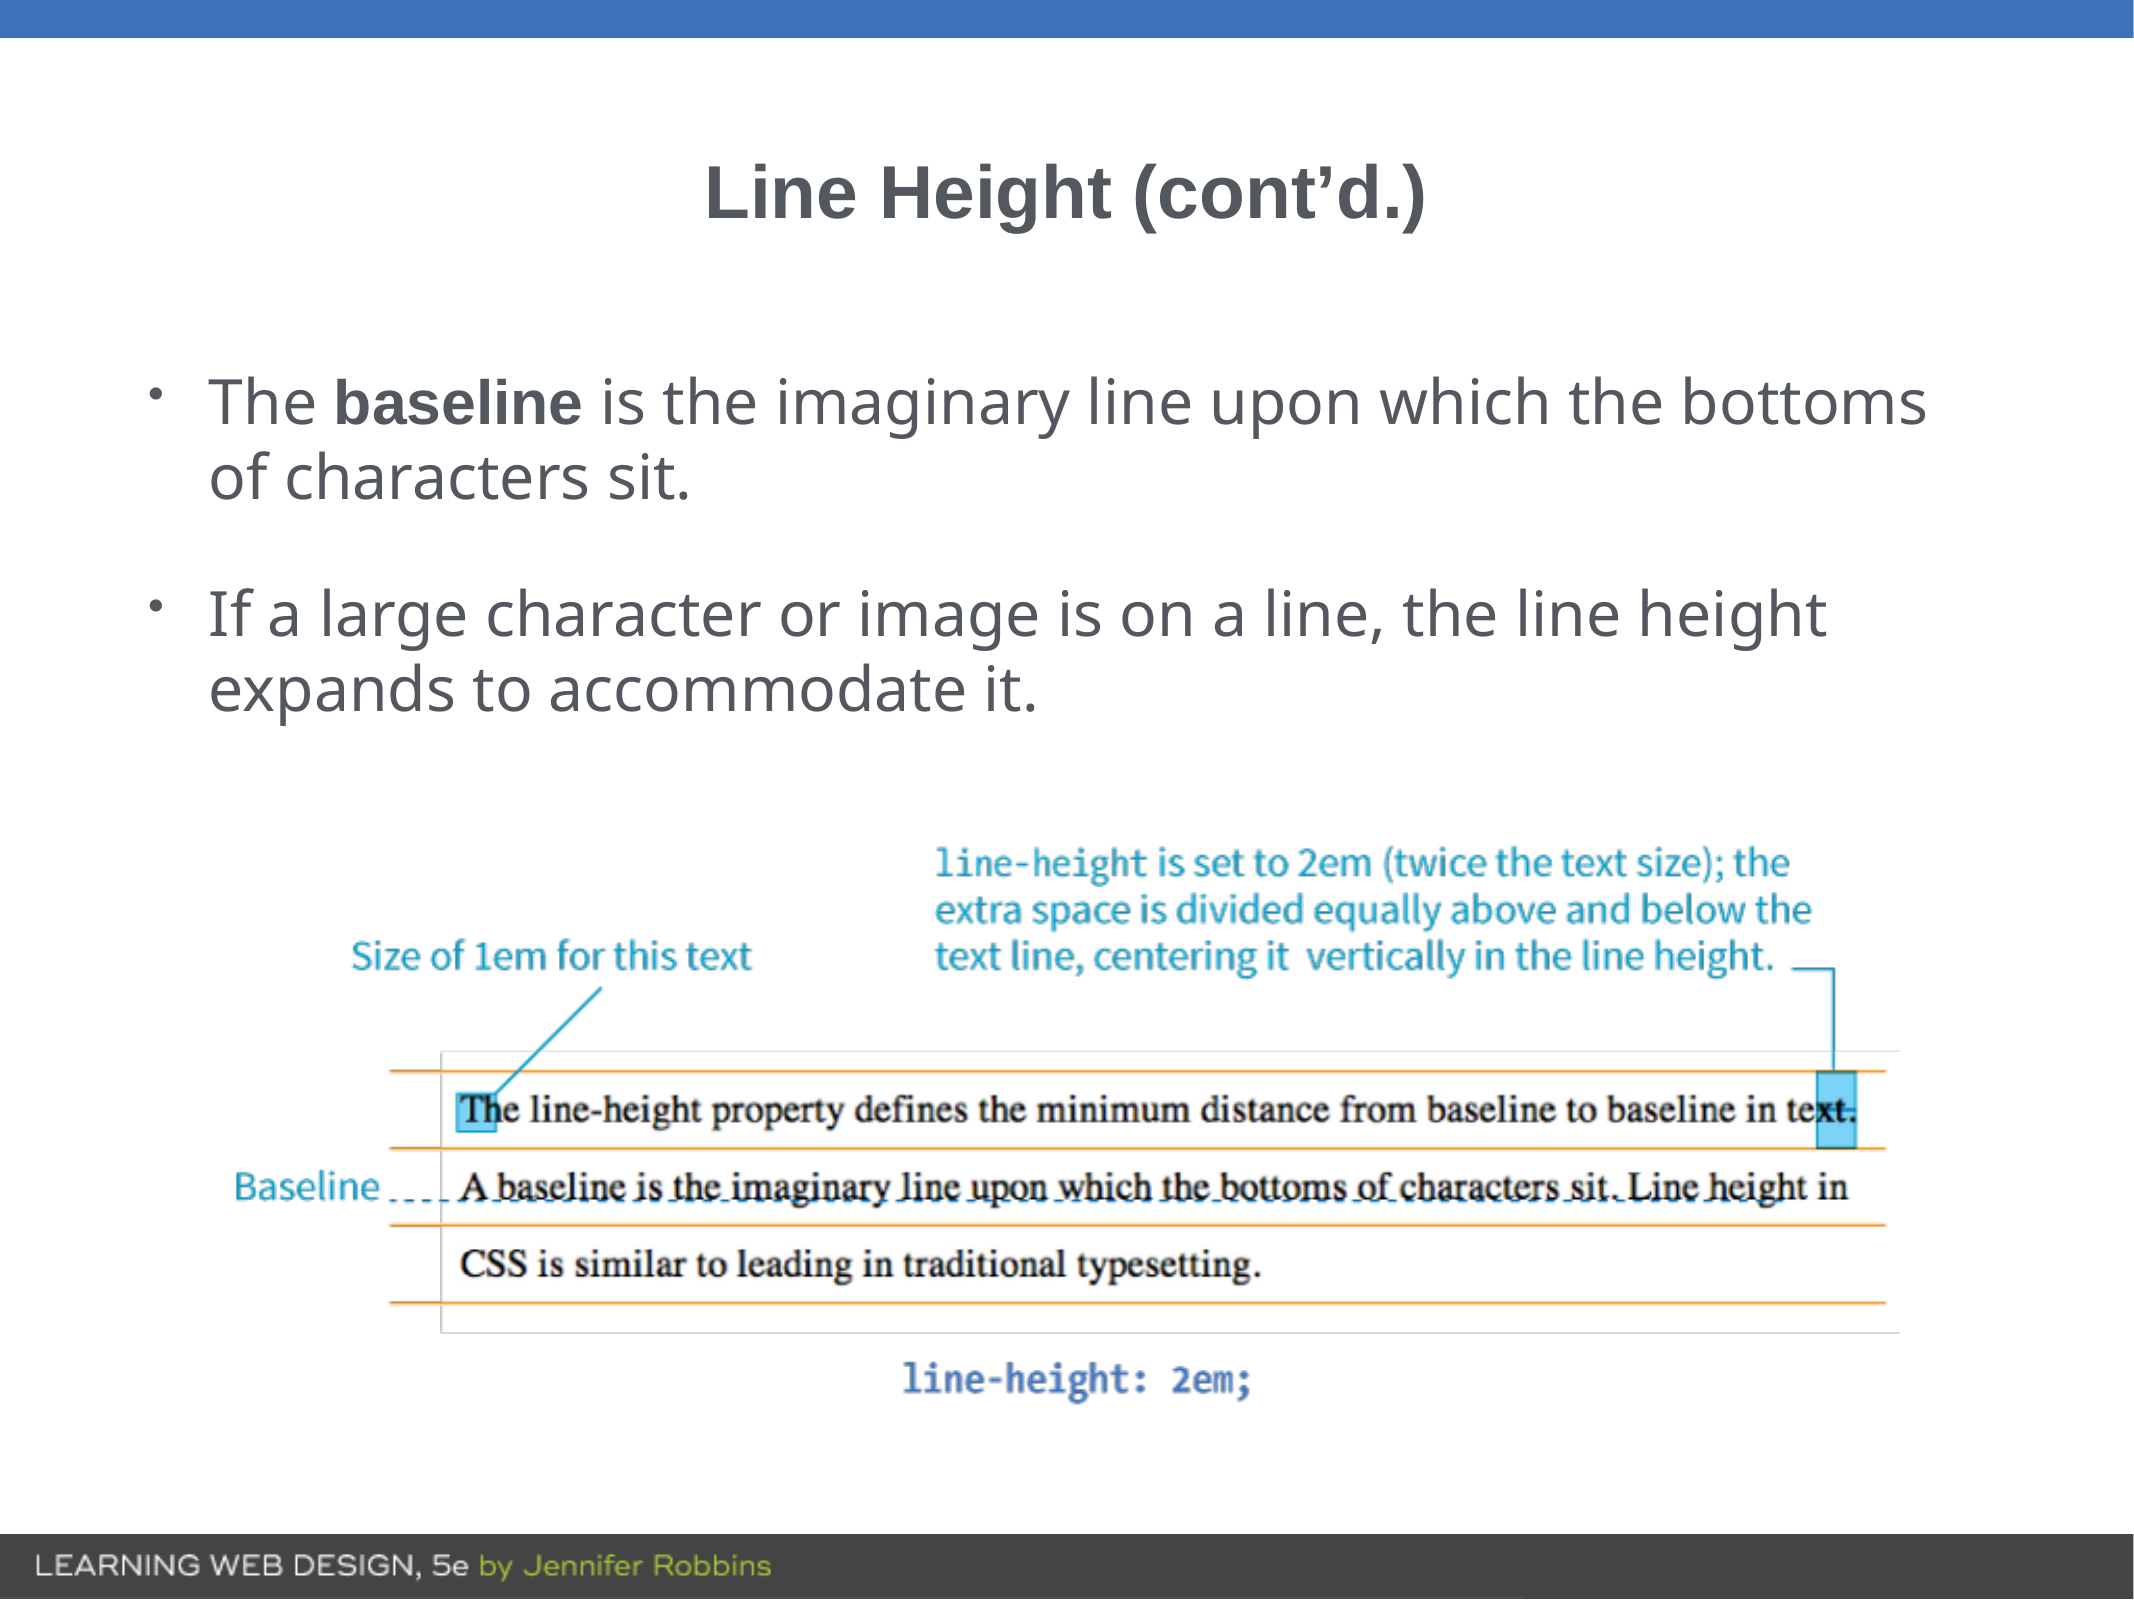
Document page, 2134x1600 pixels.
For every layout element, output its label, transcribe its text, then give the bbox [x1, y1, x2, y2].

picture [233, 839, 1901, 1440]
picture [0, 1534, 2134, 1599]
list The baseline is the imaginary line upon which the bottoms of characters sit. If a large character or image is on a line, the line height expands to accommodate it. [139, 301, 2010, 785]
title Line Height (cont’d.) [155, 72, 1978, 301]
